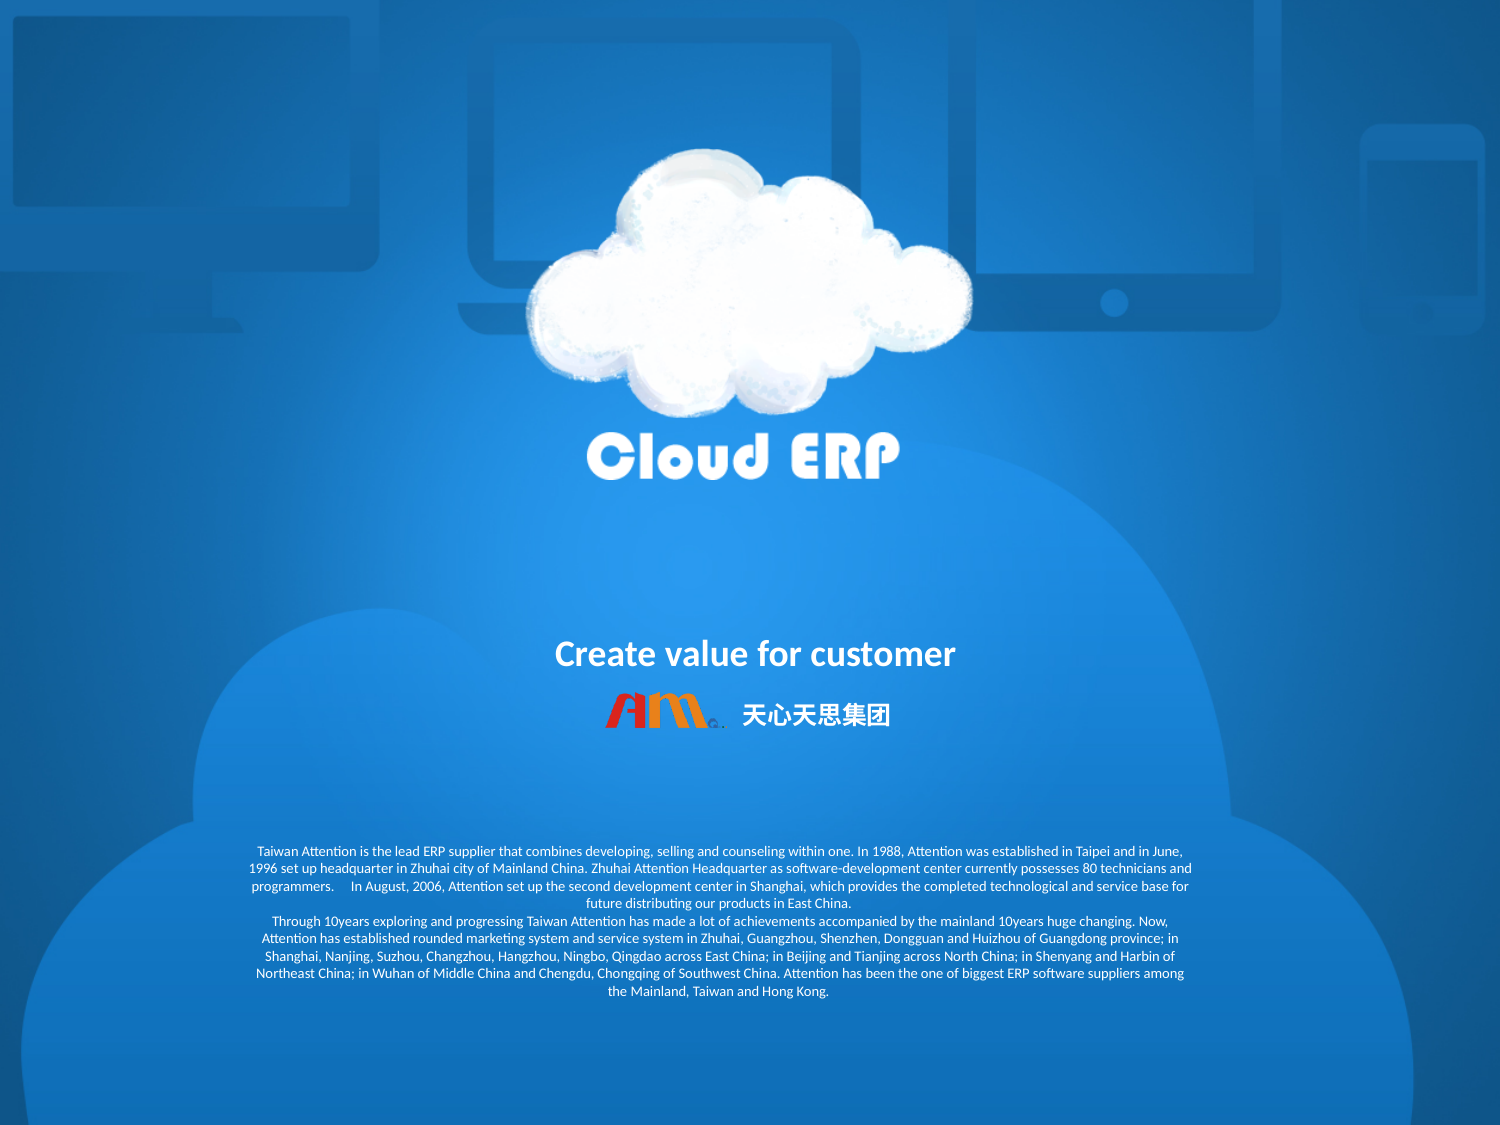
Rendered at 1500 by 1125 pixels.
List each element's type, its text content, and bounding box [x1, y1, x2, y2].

text_box 天心天思集团 [727, 692, 908, 738]
text_box Taiwan Attention is the lead ERP supplier that combines developing, selling and counseling within one. In 1988, Attention was established in Taipei and in June, 1996 set up headquarter in Zhuhai city of Mainland China. Zhuhai Attention Headquarter as software-development center currently possesses 80 technicians and programmers. In August, 2006, Attention set up the second development center in Shanghai, which provides the completed technological and service base for future distributing our products in East China. Through 10years exploring and progressing Taiwan Attention has made a lot of achievements accompanied by the mainland 10years huge changing. Now, Attention has established rounded marketing system and service system in Zhuhai, Guangzhou, Shenzhen, Dongguan and Huizhou of Guangdong province; in Shanghai, Nanjing, Suzhou, Changzhou, Hangzhou, Ningbo, Qingdao across East China; in Beijing and Tianjing across North China; in Shenyang and Harbin of Northeast China; in Wuhan of Middle China and Chengdu, Chongqing of Southwest China. Attention has been the one of biggest ERP software suppliers among the Mainland, Taiwan and Hong Kong. [230, 834, 1211, 1007]
picture [0, 0, 1500, 1125]
subtitle Create value for customer [525, 621, 987, 677]
